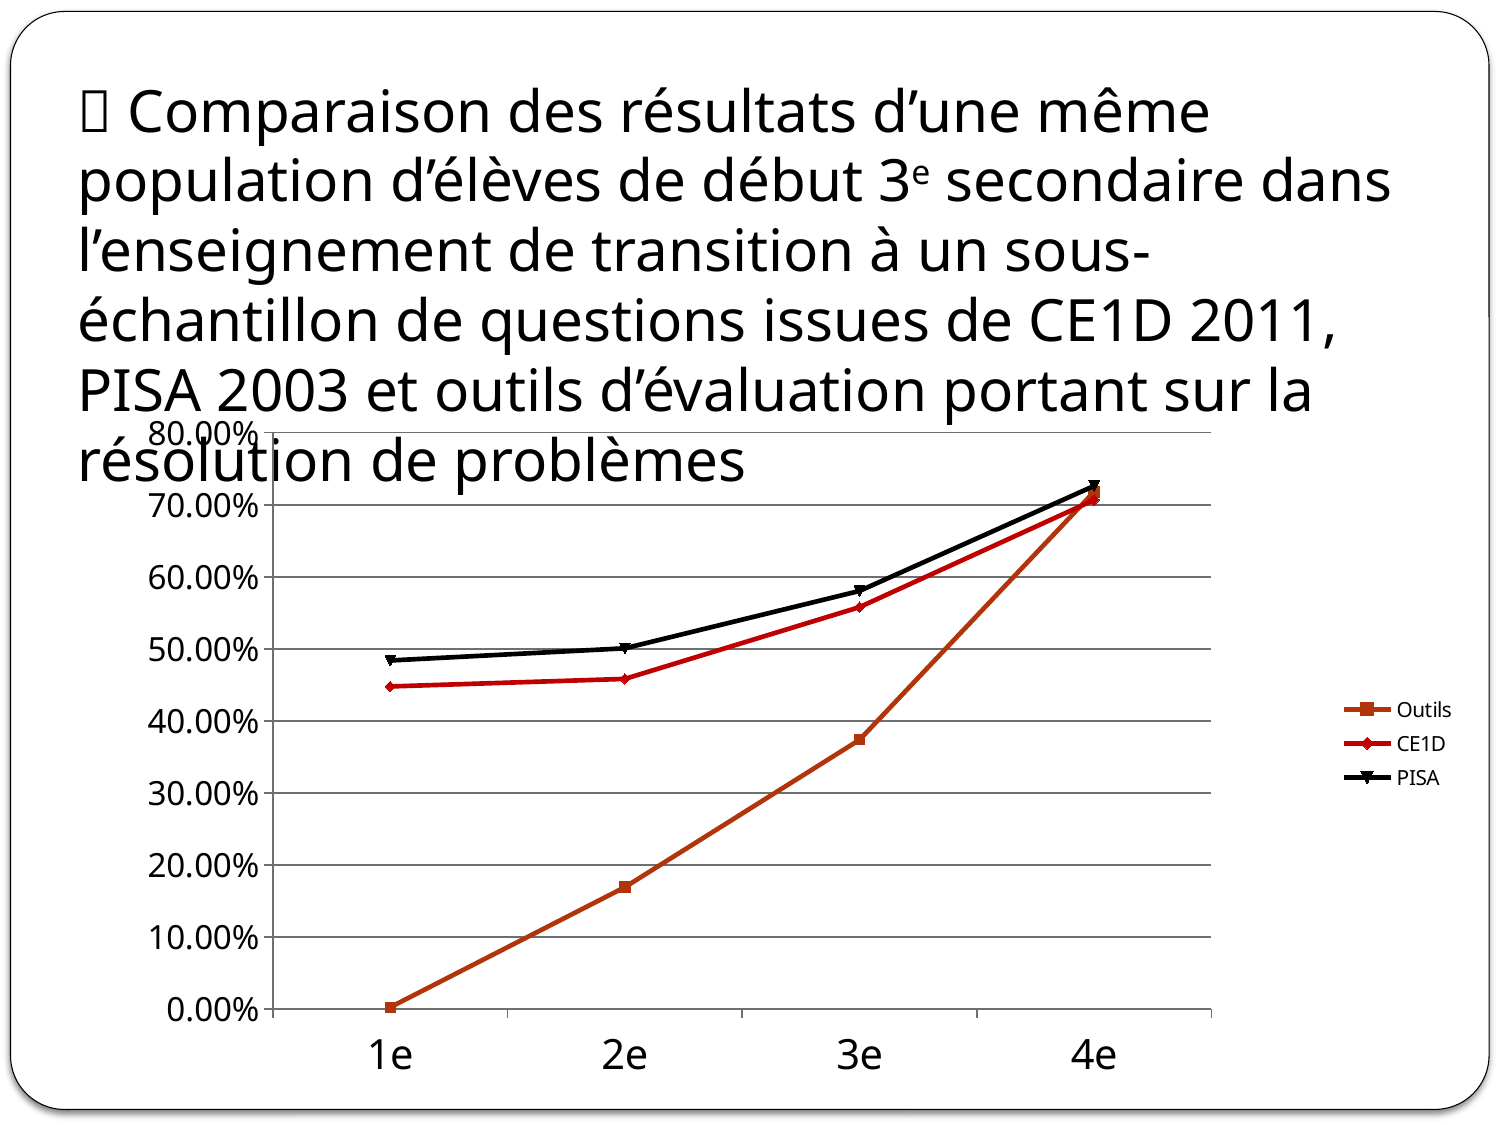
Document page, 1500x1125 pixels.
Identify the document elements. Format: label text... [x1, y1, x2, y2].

list  Comparaison des résultats d’une même population d’élèves de début 3e secondaire dans l’enseignement de transition à un sous-échantillon de questions issues de CE1D 2011, PISA 2003 et outils d’évaluation portant sur la résolution de problèmes [17, 66, 1436, 817]
chart [147, 396, 1471, 1090]
